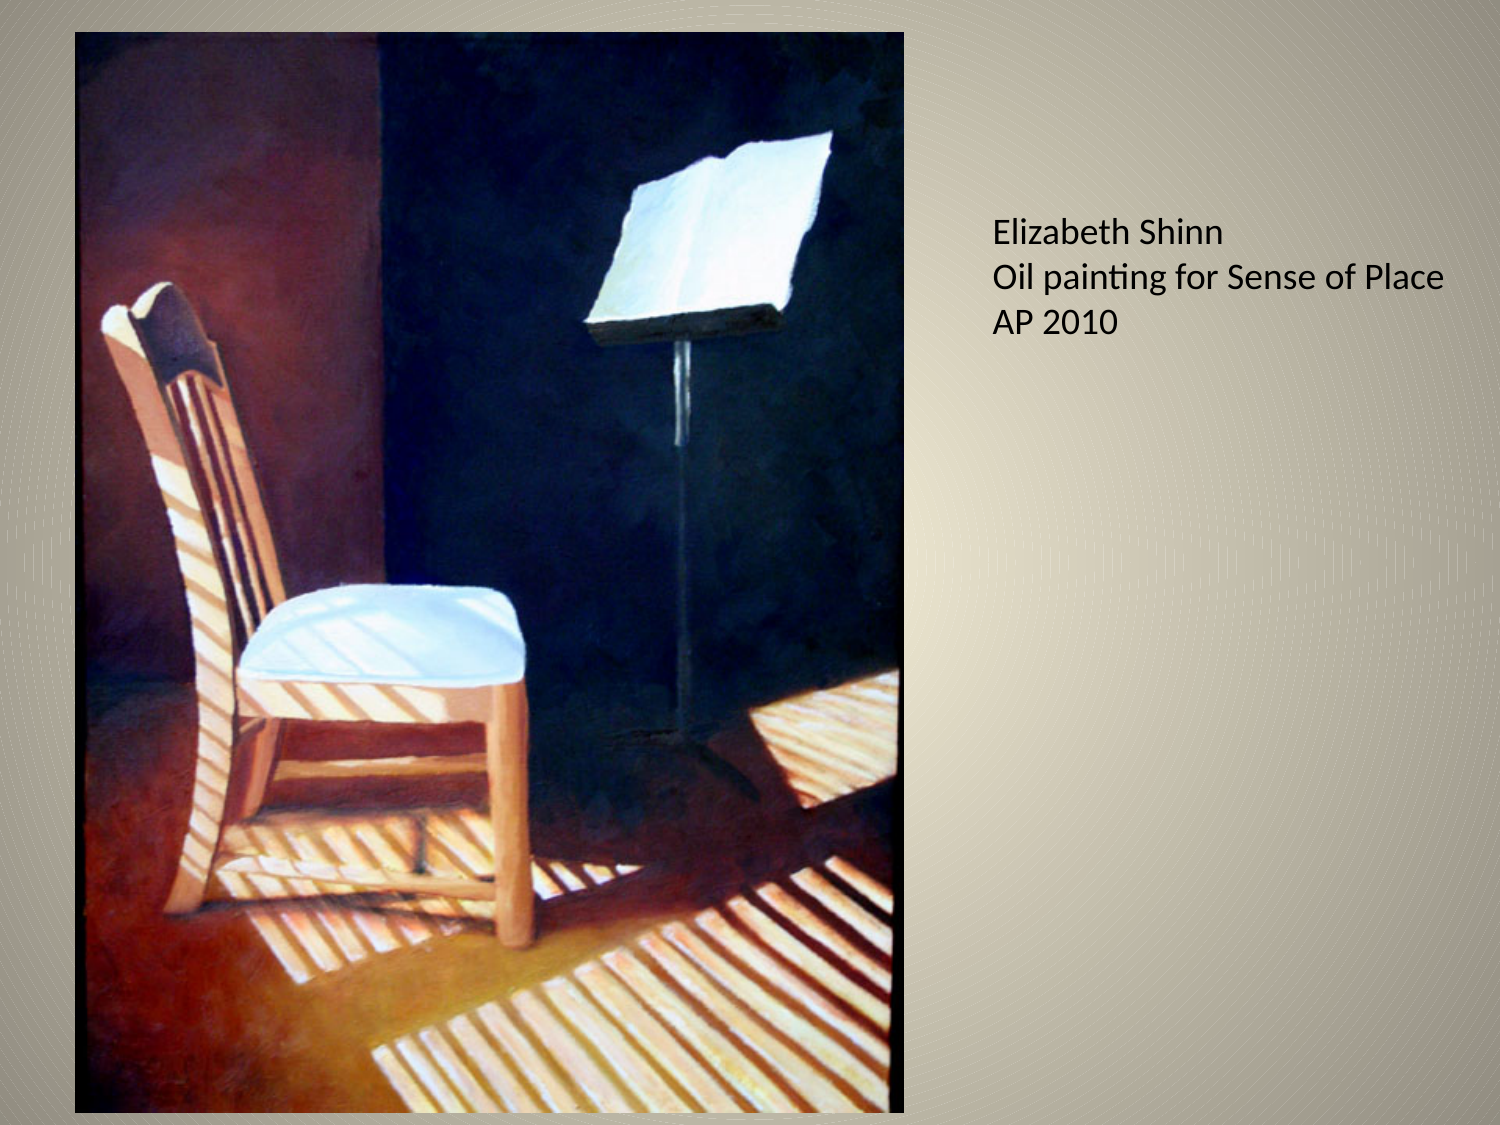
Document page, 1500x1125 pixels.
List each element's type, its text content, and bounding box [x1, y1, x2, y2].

text_box Elizabeth Shinn Oil painting for Sense of Place AP 2010 [977, 199, 1461, 350]
picture [74, 32, 904, 1113]
